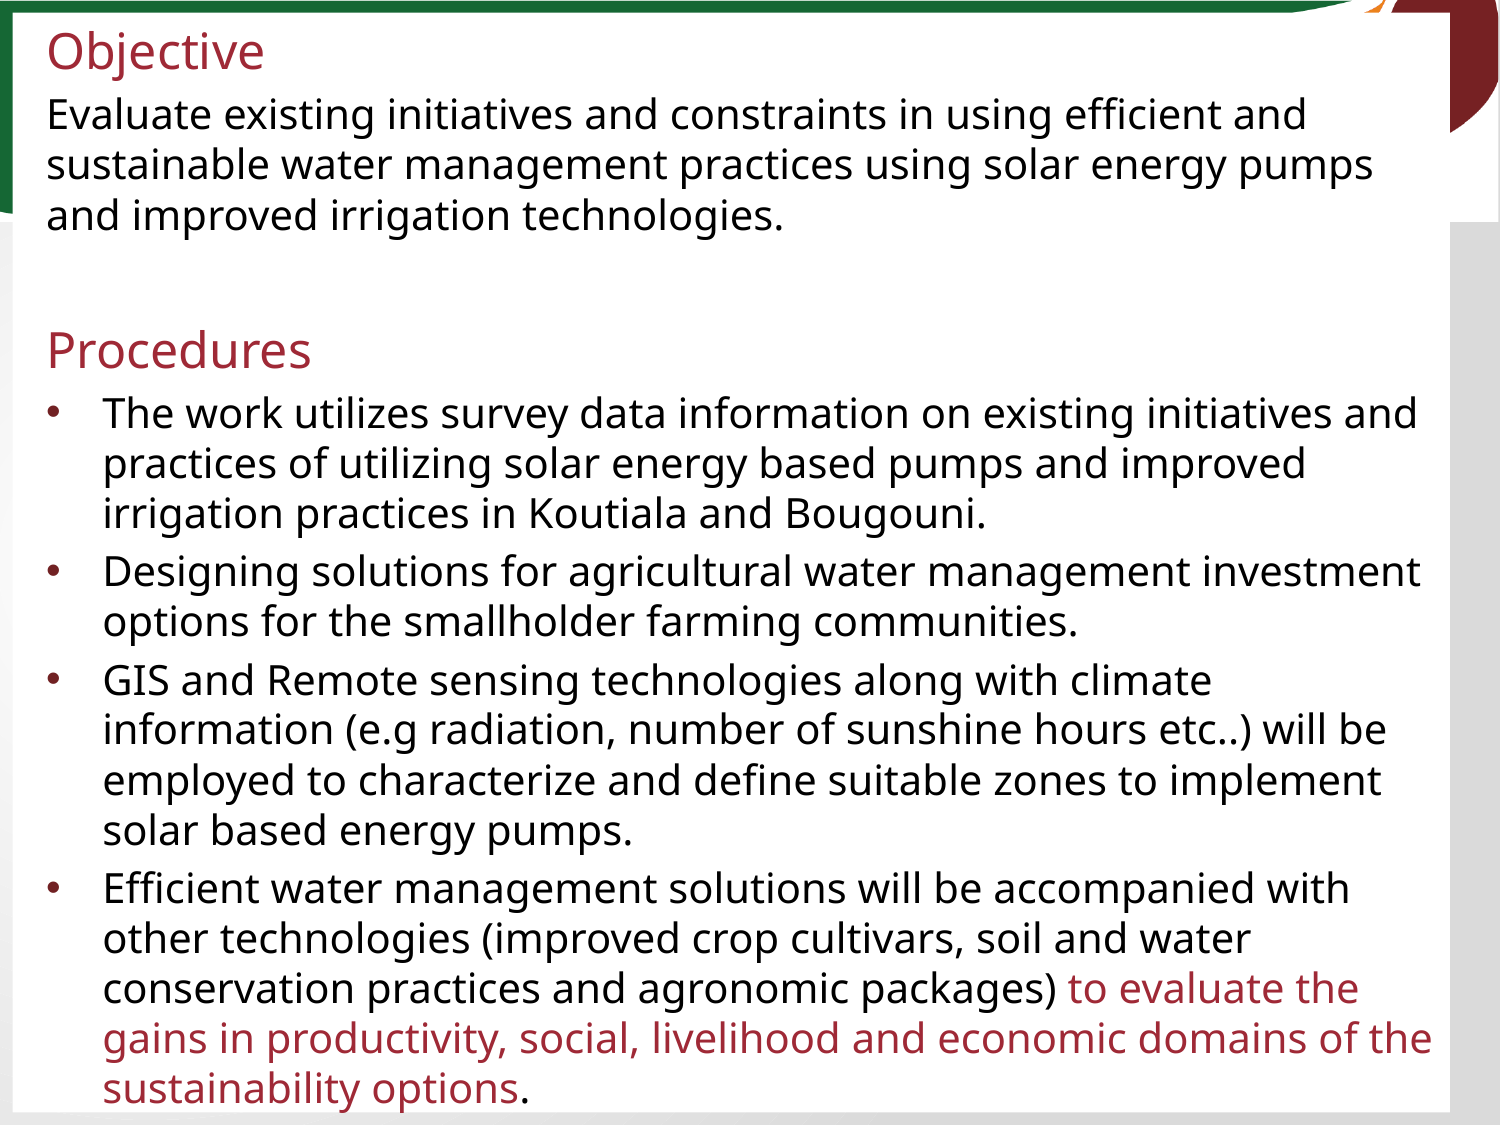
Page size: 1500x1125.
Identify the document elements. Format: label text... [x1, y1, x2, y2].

list Objective Evaluate existing initiatives and constraints in using efficient and sustainable water management practices using solar energy pumps and improved irrigation technologies. Procedures The work utilizes survey data information on existing initiatives and practices of utilizing solar energy based pumps and improved irrigation practices in Koutiala and Bougouni. Designing solutions for agricultural water management investment options for the smallholder farming communities. GIS and Remote sensing technologies along with climate information (e.g radiation, number of sunshine hours etc..) will be employed to characterize and define suitable zones to implement solar based energy pumps. Efficient water management solutions will be accompanied with other technologies (improved crop cultivars, soil and water conservation practices and agronomic packages) to evaluate the gains in productivity, social, livelihood and economic domains of the sustainability options. [12, 12, 1450, 1113]
picture [0, 0, 1499, 222]
